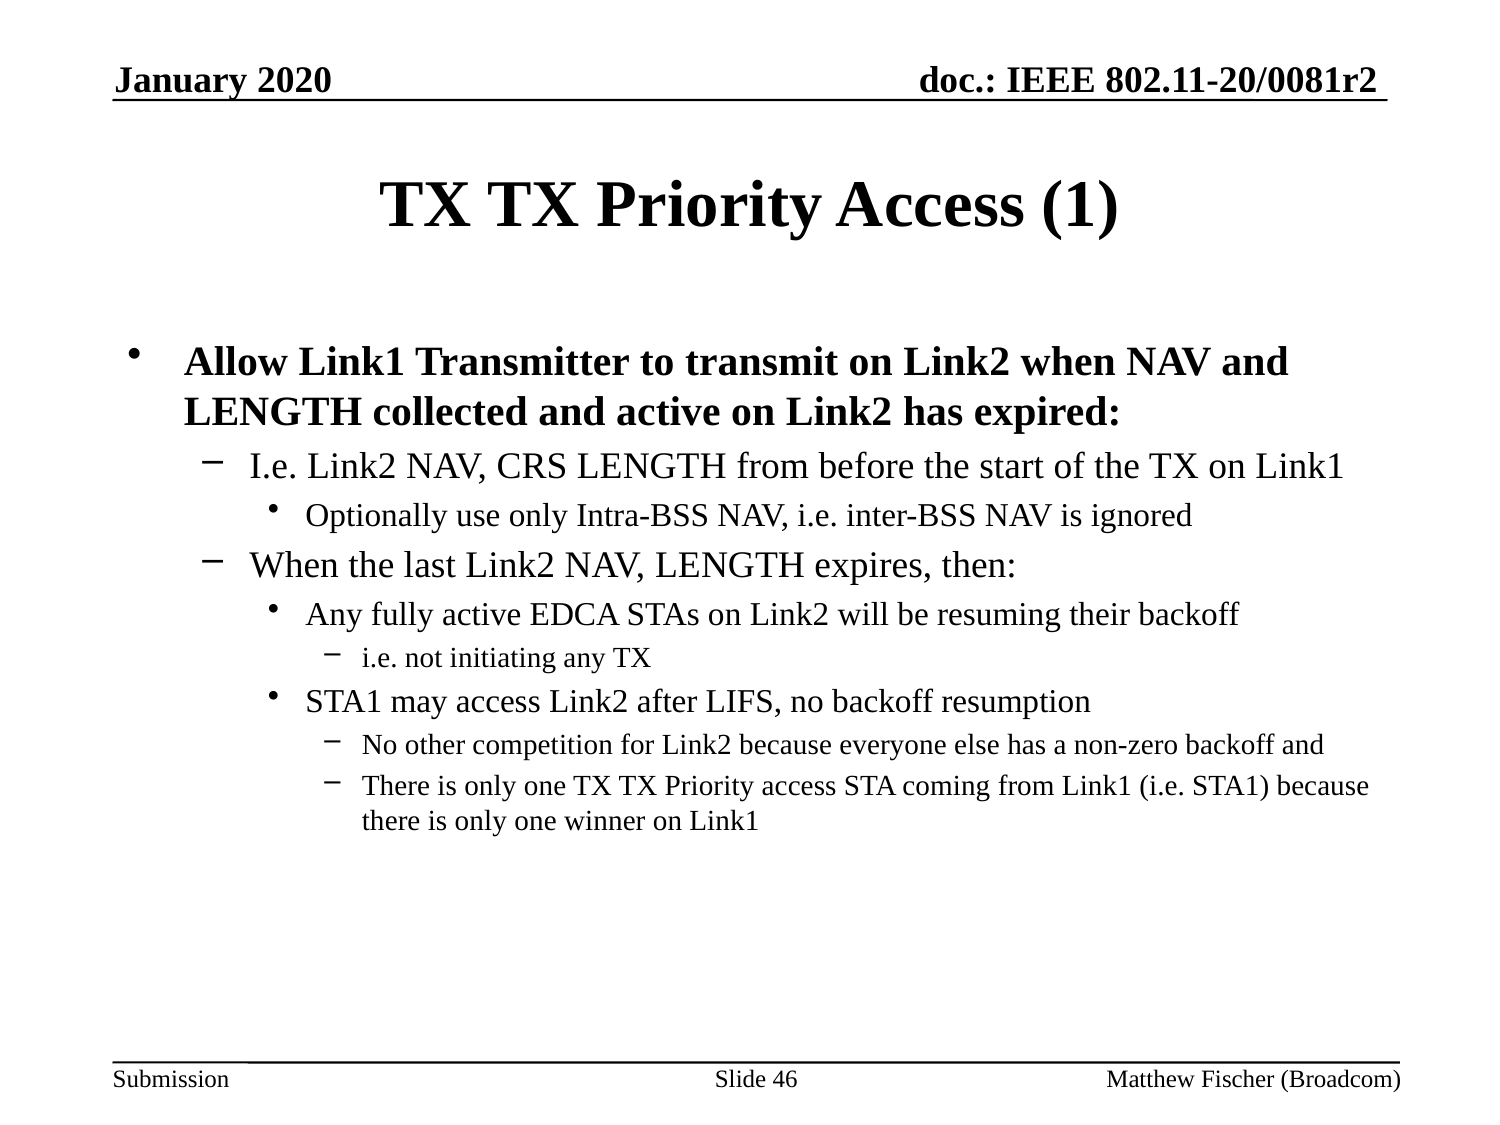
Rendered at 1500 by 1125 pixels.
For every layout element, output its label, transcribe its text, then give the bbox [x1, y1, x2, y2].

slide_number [114, 54, 335, 101]
title TX TX Priority Access (1) [112, 112, 1388, 288]
footer Matthew Fischer (Broadcom) [1102, 1061, 1402, 1093]
list Allow Link1 Transmitter to transmit on Link2 when NAV and LENGTH collected and active on Link2 has expired: I.e. Link2 NAV, CRS LENGTH from before the start of the TX on Link1 Optionally use only Intra-BSS NAV, i.e. inter-BSS NAV is ignored When the last Link2 NAV, LENGTH expires, then: Any fully active EDCA STAs on Link2 will be resuming their backoff i.e. not initiating any TX STA1 may access Link2 after LIFS, no backoff resumption No other competition for Link2 because everyone else has a non-zero backoff and There is only one TX TX Priority access STA coming from Link1 (i.e. STA1) because there is only one winner on Link1 [112, 326, 1388, 1002]
slide_number Slide 46 [712, 1061, 800, 1093]
